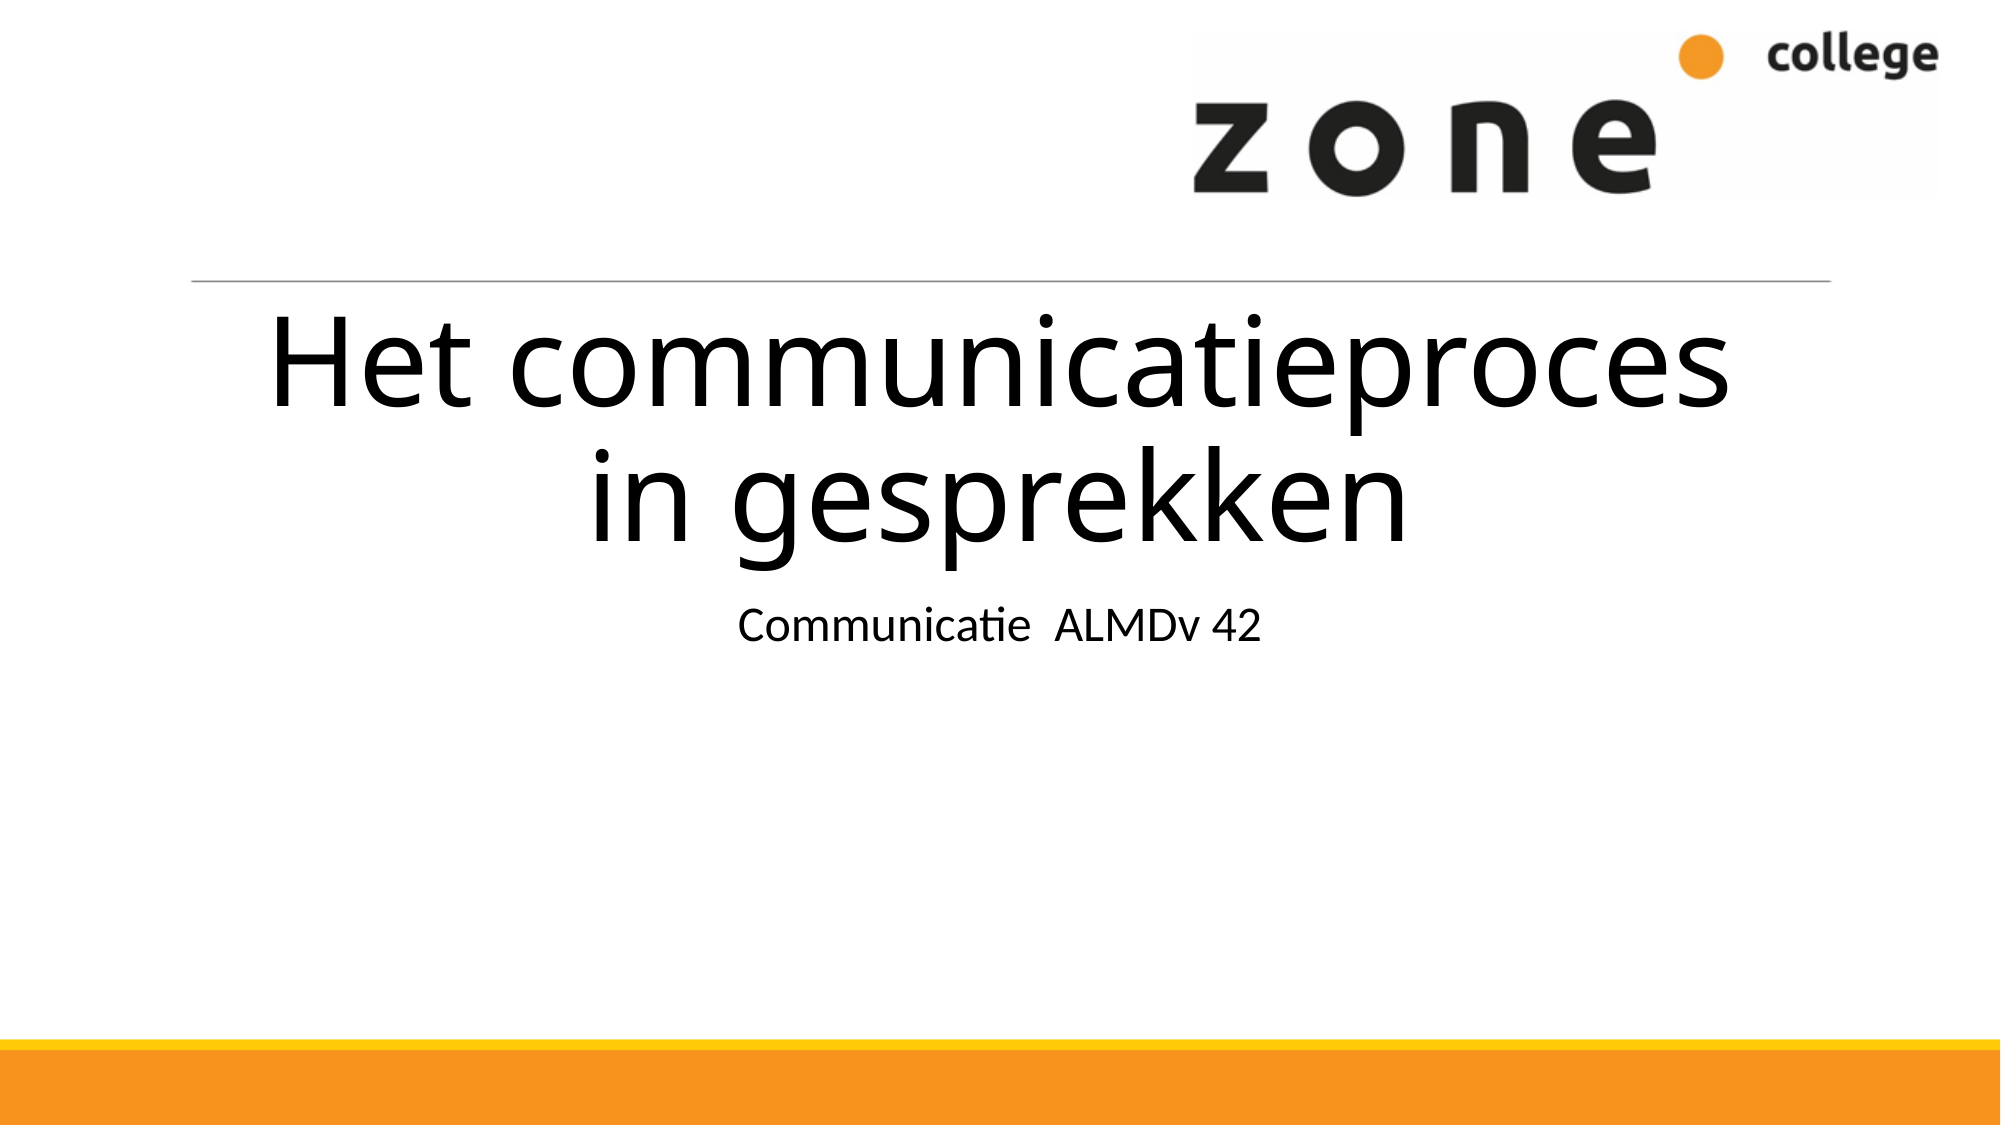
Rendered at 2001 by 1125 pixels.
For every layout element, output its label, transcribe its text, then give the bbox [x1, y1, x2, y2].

subtitle Communicatie ALMDv 42 [249, 590, 1750, 863]
title Het communicatieproces in gesprekken [249, 184, 1750, 576]
picture [0, 0, 2001, 1125]
